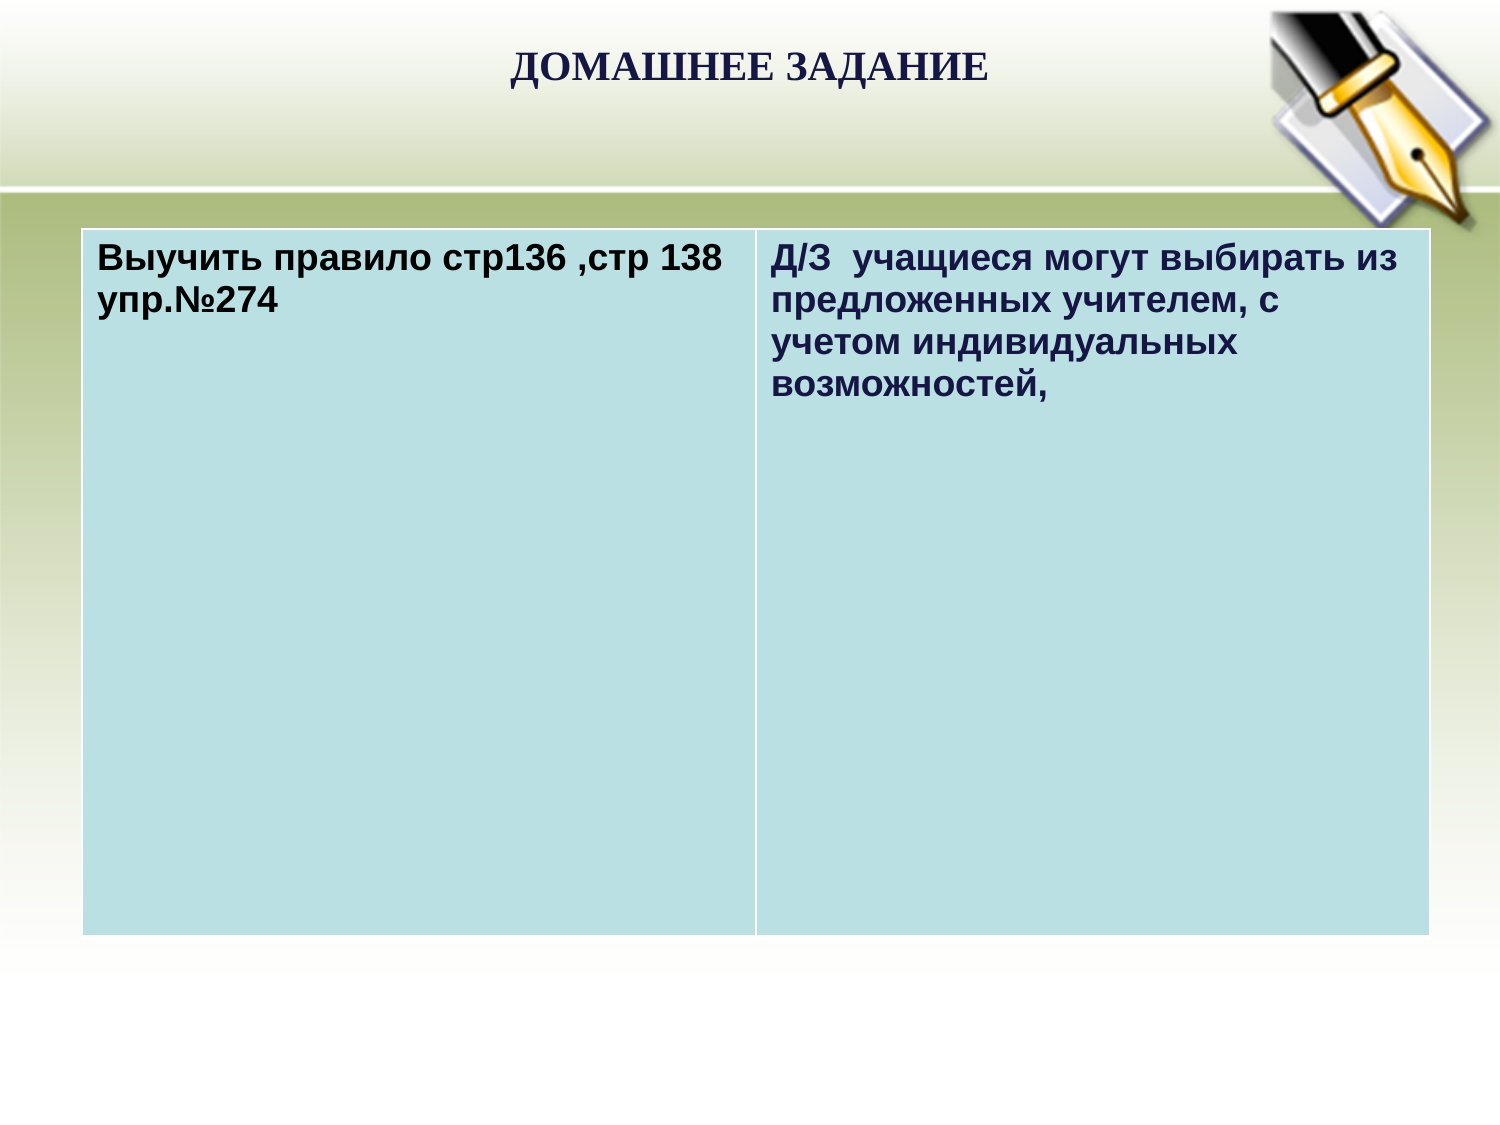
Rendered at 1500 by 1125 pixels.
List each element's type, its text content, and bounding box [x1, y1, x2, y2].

table_header Выучить правило стр136 ,стр 138 упр.№274 [83, 230, 755, 935]
picture [0, 0, 1500, 1125]
table_header Д/З учащиеся могут выбирать из предложенных учителем, с учетом индивидуальных возможностей, [757, 230, 1429, 935]
title ДОМАШНЕЕ ЗАДАНИЕ [74, 44, 1426, 233]
